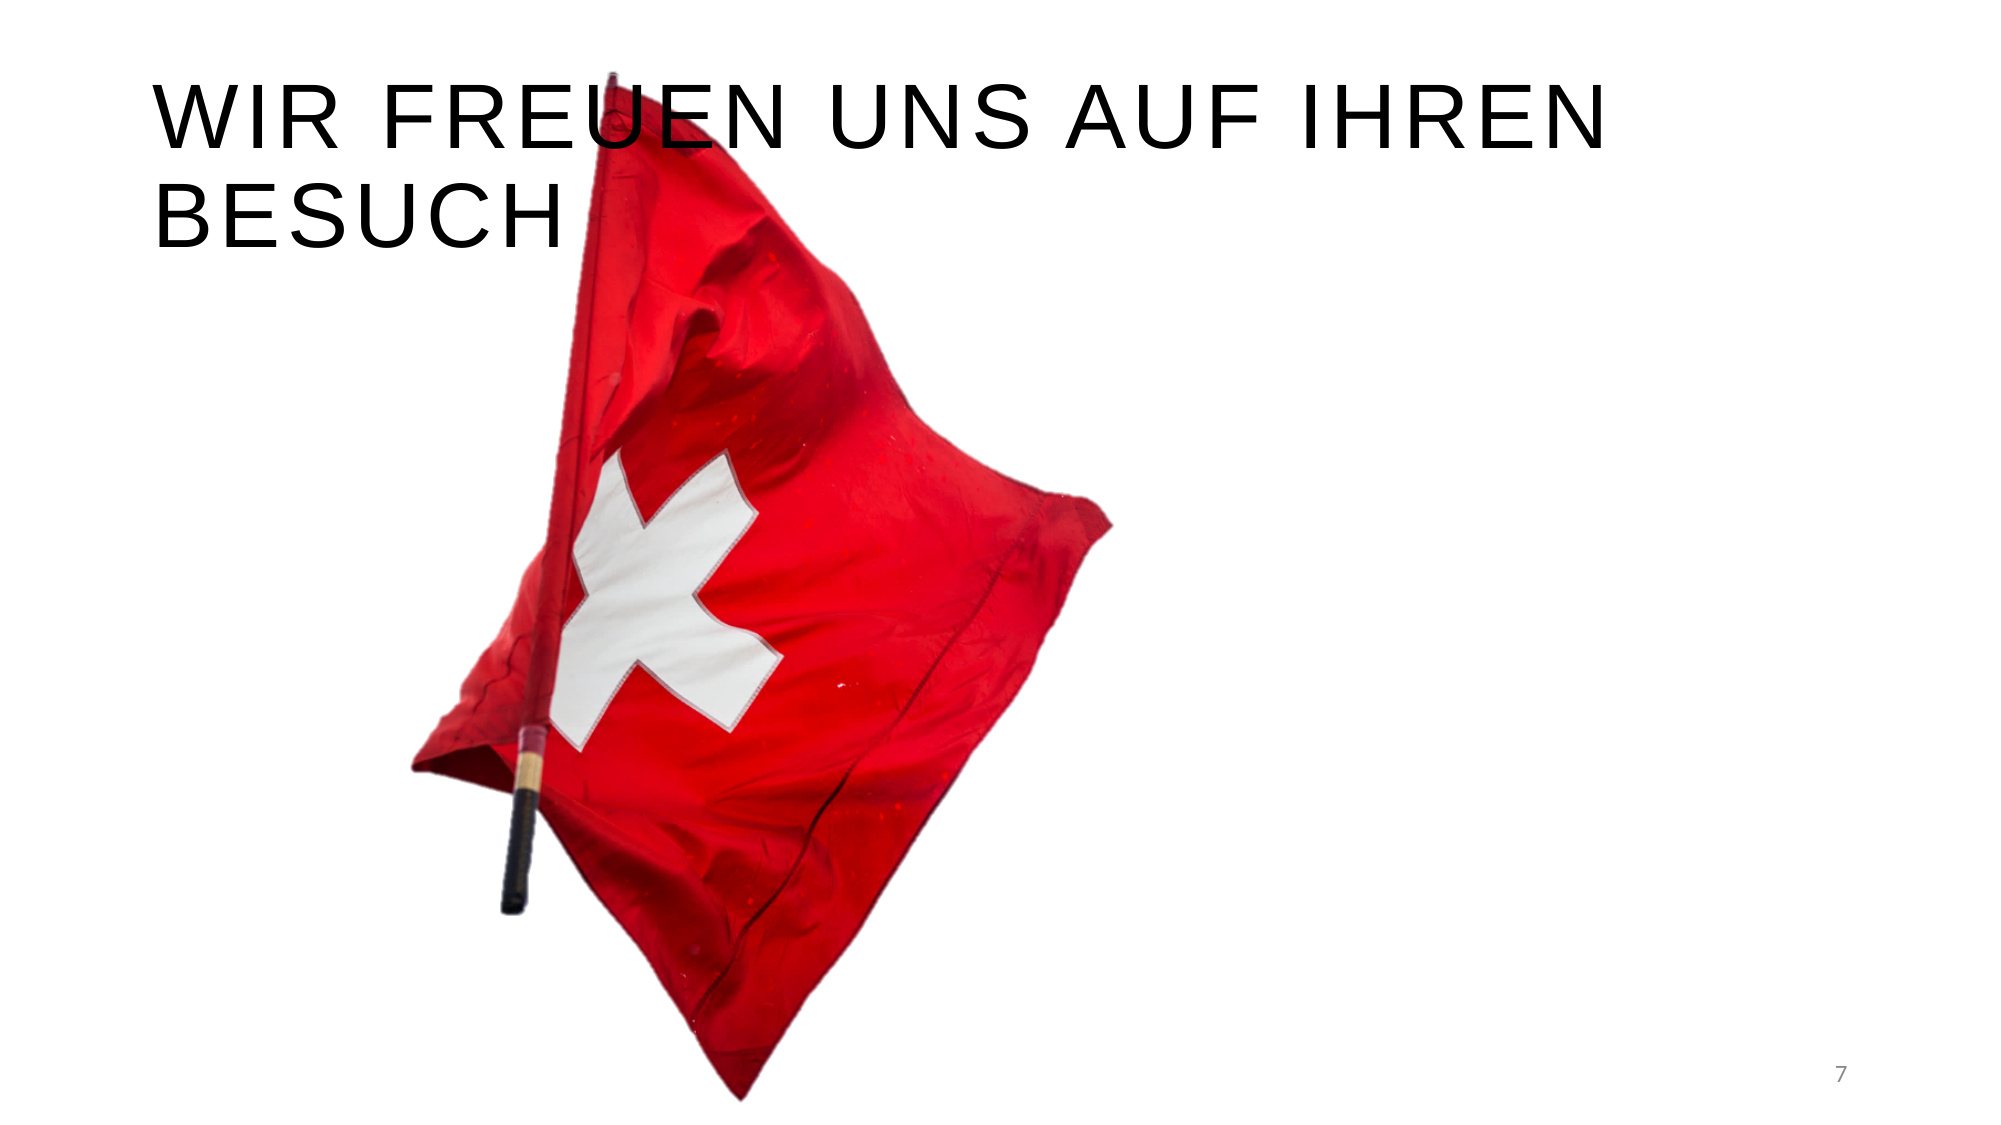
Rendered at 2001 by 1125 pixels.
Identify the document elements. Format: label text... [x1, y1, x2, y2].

title Wir freuen uns auf Ihren Besuch [137, 59, 394, 278]
slide_number 7 [1412, 1042, 1863, 1103]
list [394, 19, 1133, 1125]
title Wir freuen uns auf Ihren Besuch [1133, 59, 1863, 278]
